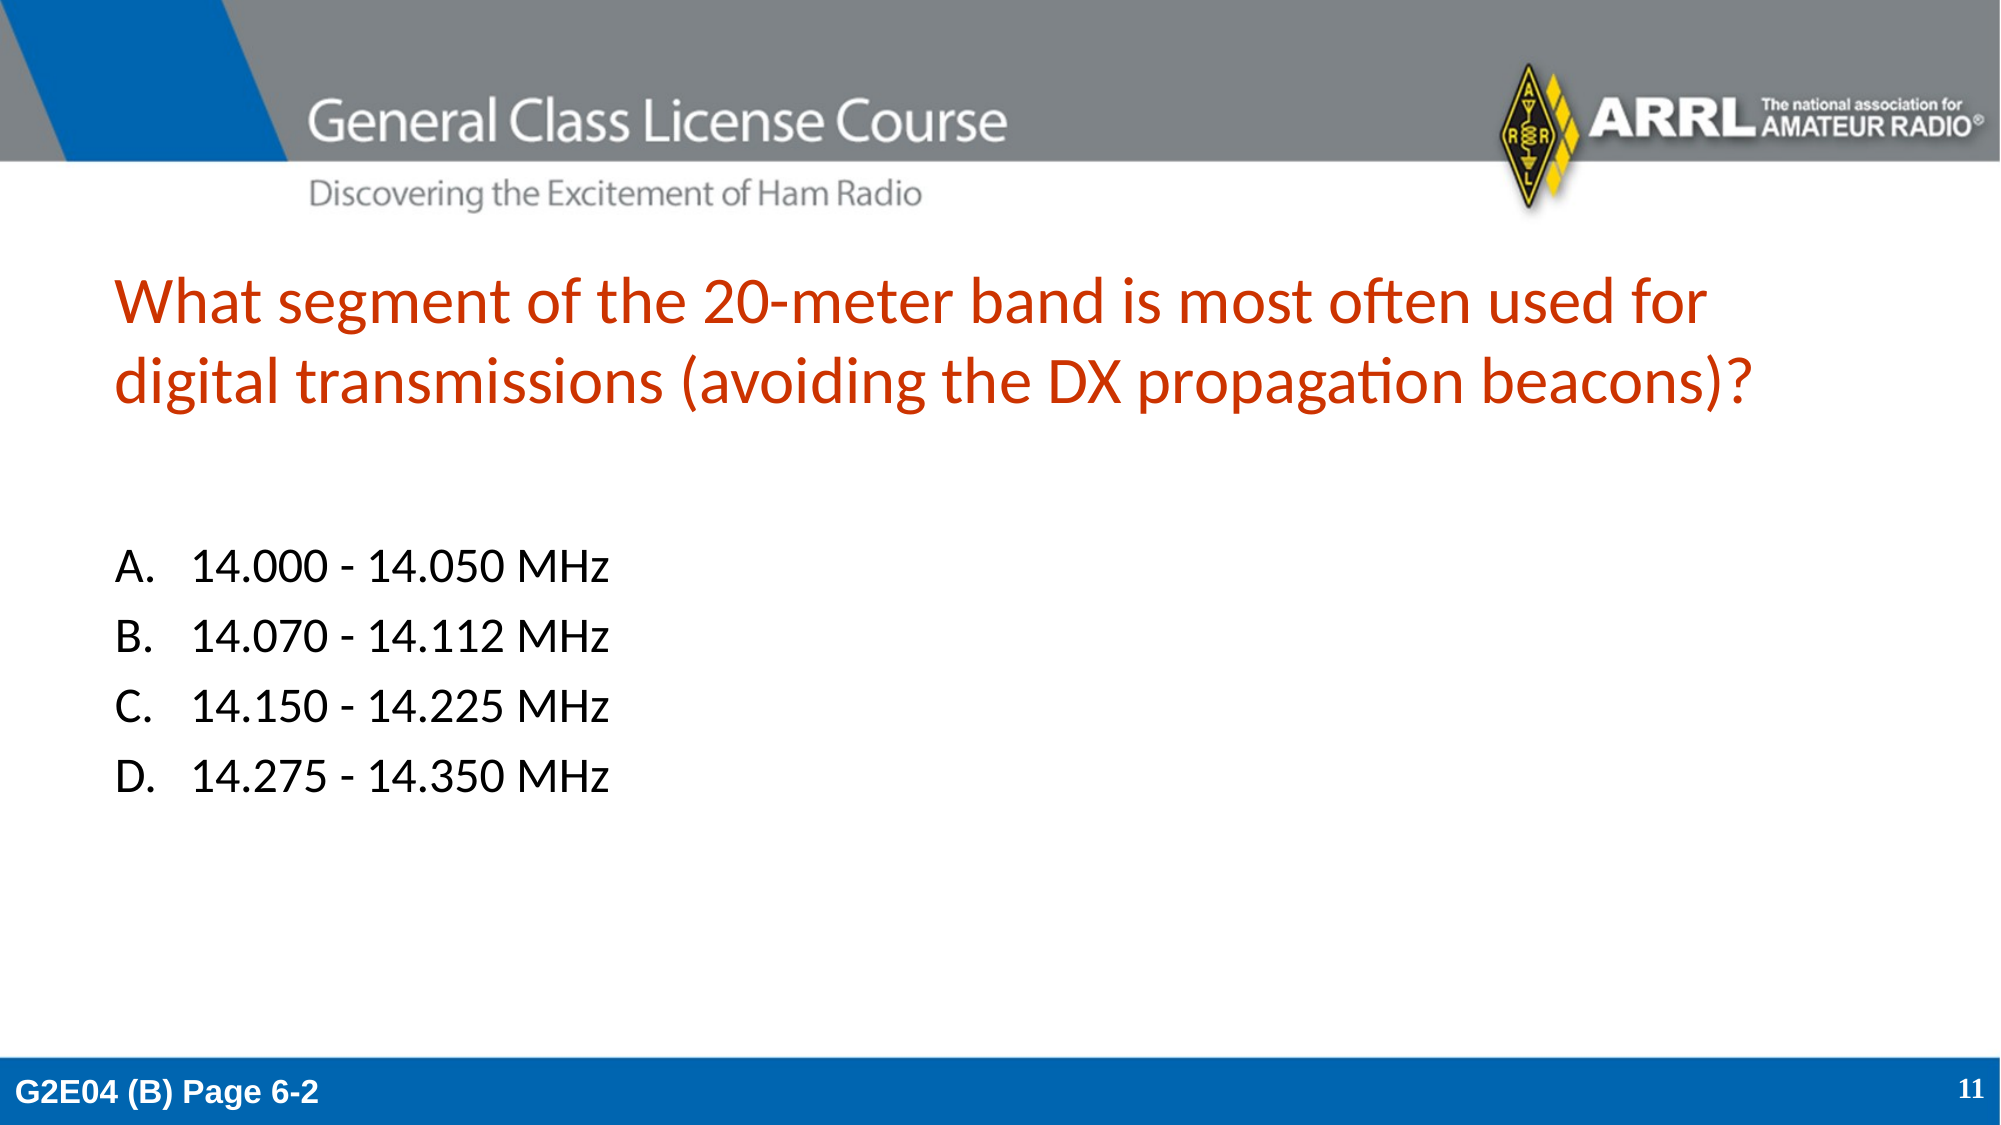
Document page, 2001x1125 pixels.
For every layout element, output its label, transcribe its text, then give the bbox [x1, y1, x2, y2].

text_box 11 [1875, 1062, 2000, 1113]
picture [0, 0, 2001, 1125]
title What segment of the 20-meter band is most often used for digital transmissions (avoiding the DX propagation beacons)? [99, 249, 1900, 468]
text_box G2E04 (B) Page 6-2 [0, 1062, 1313, 1118]
list 14.000 - 14.050 MHz 14.070 - 14.112 MHz 14.150 - 14.225 MHz 14.275 - 14.350 MHz [99, 525, 1900, 1005]
